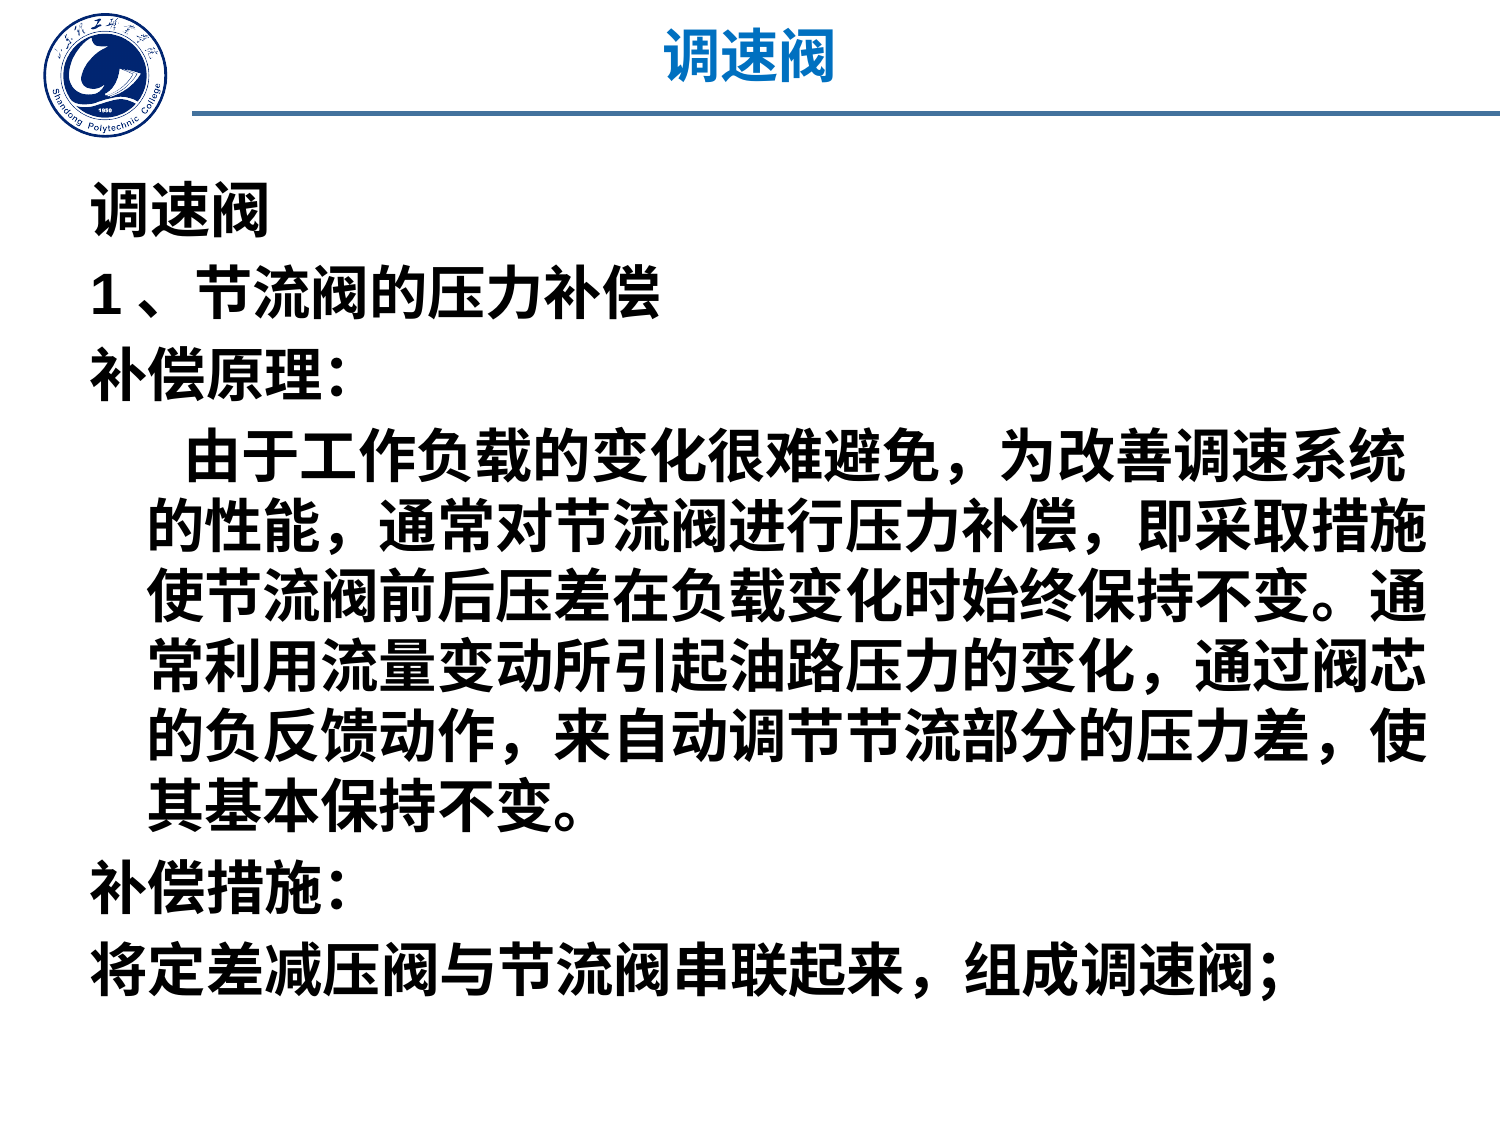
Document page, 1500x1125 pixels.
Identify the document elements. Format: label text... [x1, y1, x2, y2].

picture [43, 7, 174, 138]
text_box 调速阀 [178, 11, 1322, 97]
text_box 调速阀 1、节流阀的压力补偿 补偿原理： 由于工作负载的变化很难避免，为改善调速系统的性能，通常对节流阀进行压力补偿，即采取措施使节流阀前后压差在负载变化时始终保持不变。通常利用流量变动所引起油路压力的变化，通过阀芯的负反馈动作，来自动调节节流部分的压力差，使其基本保持不变。 补偿措施： 将定差减压阀与节流阀串联起来，组成调速阀； [75, 164, 1475, 1053]
